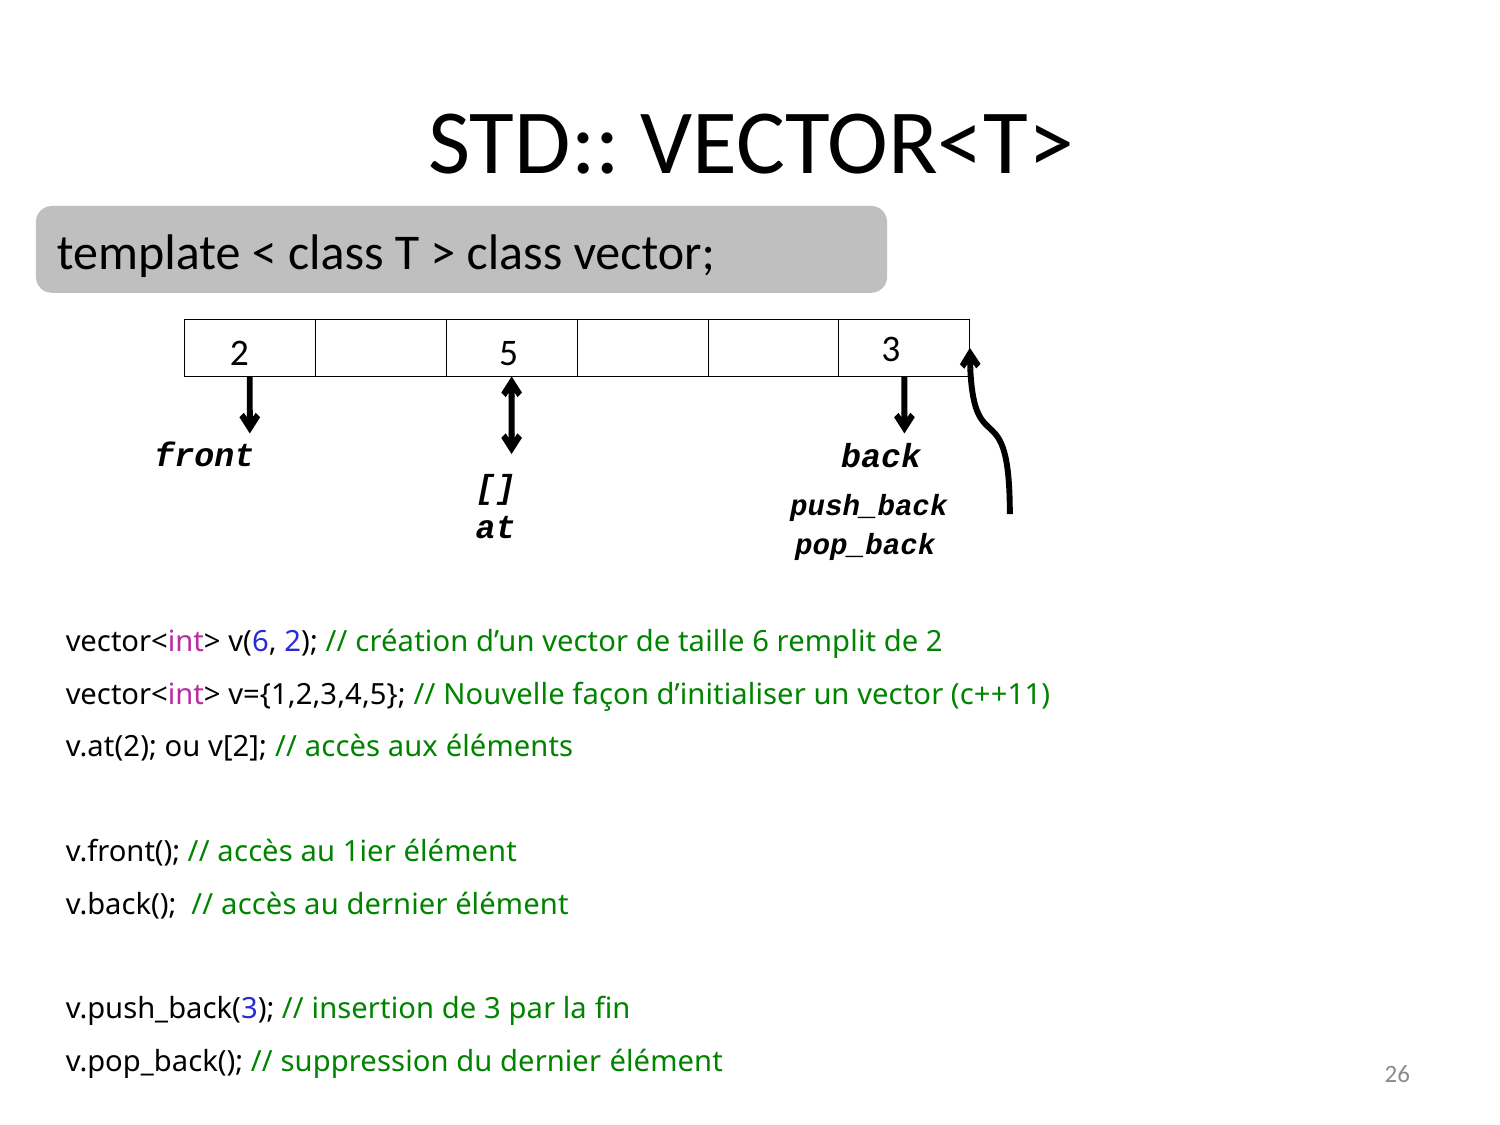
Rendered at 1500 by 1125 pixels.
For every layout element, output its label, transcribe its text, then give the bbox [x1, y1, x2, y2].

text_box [151, 316, 1011, 564]
slide_number 26 [1074, 1042, 1425, 1103]
text_box vector<int> v(6, 2); // création d’un vector de taille 6 remplit de 2 vector<int> v={1,2,3,4,5}; // Nouvelle façon d’initialiser un vector (c++11) v.at(2); ou v[2]; // accès aux éléments v.front(); // accès au 1ier élément v.back(); // accès au dernier élément v.push_back(3); // insertion de 3 par la fin v.pop_back(); // suppression du dernier élément [31, 597, 1460, 1085]
text_box template < class T > class vector; [35, 205, 888, 293]
title STD:: VECTOR<T> [76, 42, 1427, 231]
